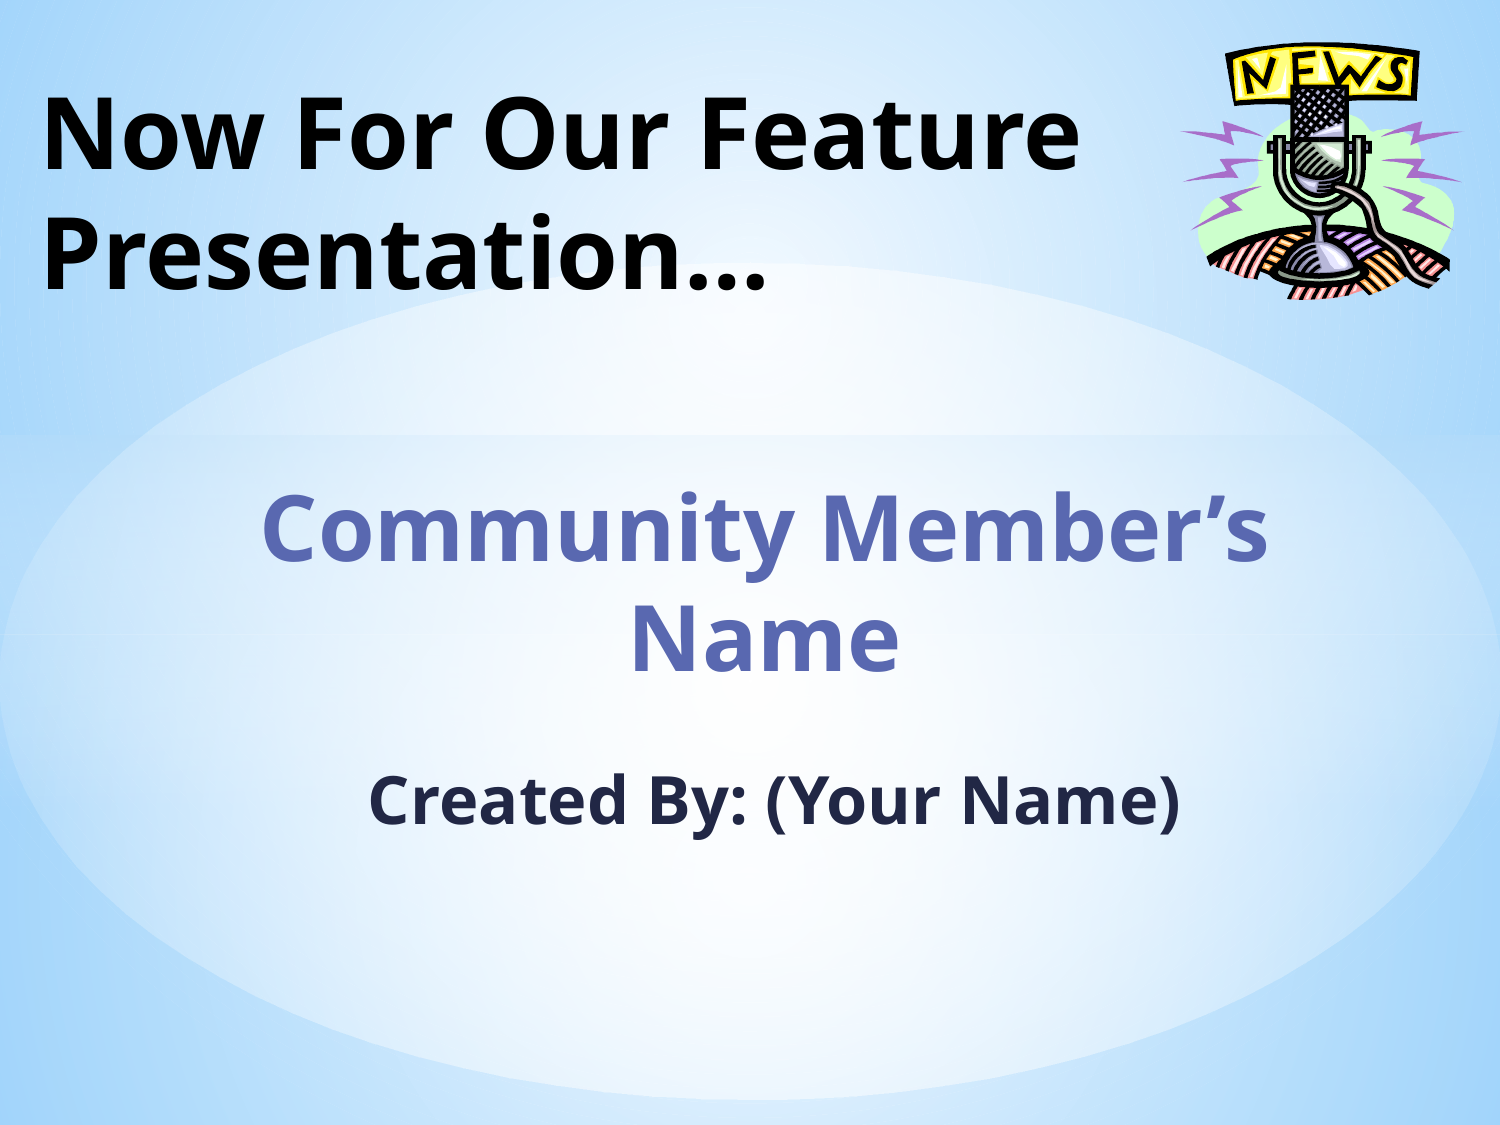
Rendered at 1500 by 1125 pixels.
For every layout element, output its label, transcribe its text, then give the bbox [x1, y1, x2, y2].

subtitle Created By: (Your Name) [312, 757, 1238, 895]
picture [1174, 37, 1470, 306]
title Community Member’s Name [75, 462, 1425, 757]
text_box Now For Our Feature Presentation… [24, 62, 1213, 318]
